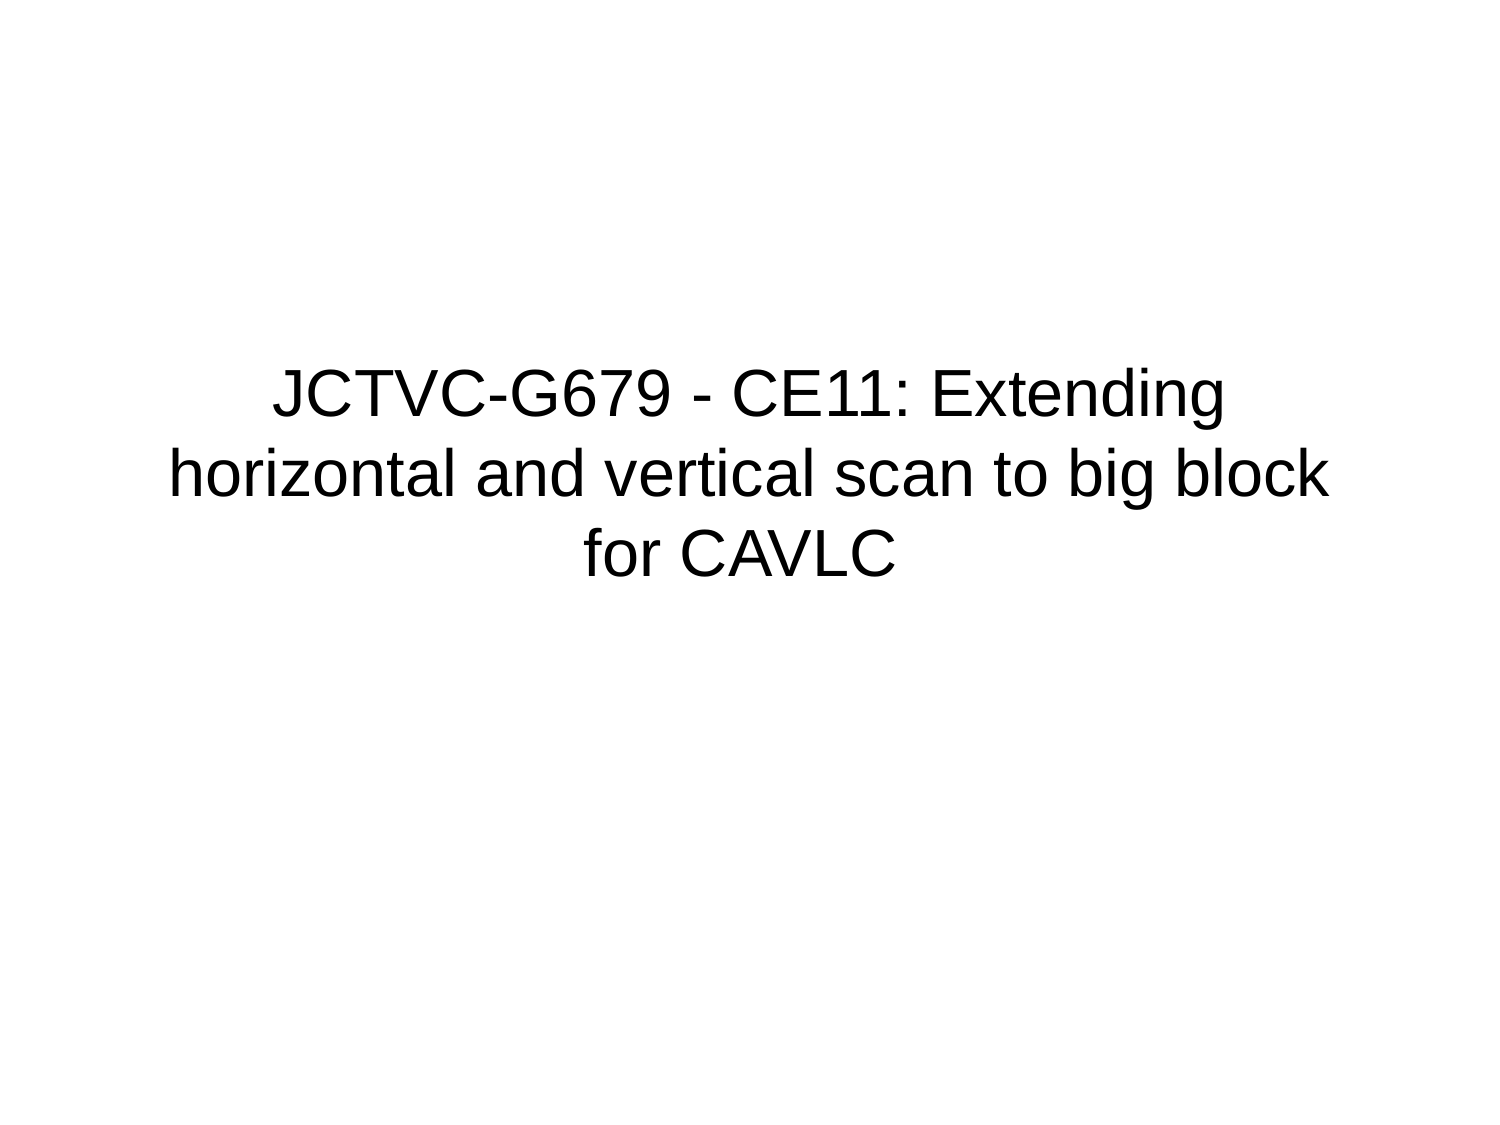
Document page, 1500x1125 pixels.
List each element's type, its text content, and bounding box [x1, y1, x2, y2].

title JCTVC-G679 - CE11: Extending horizontal and vertical scan to big block for CAVLC [112, 349, 1388, 591]
